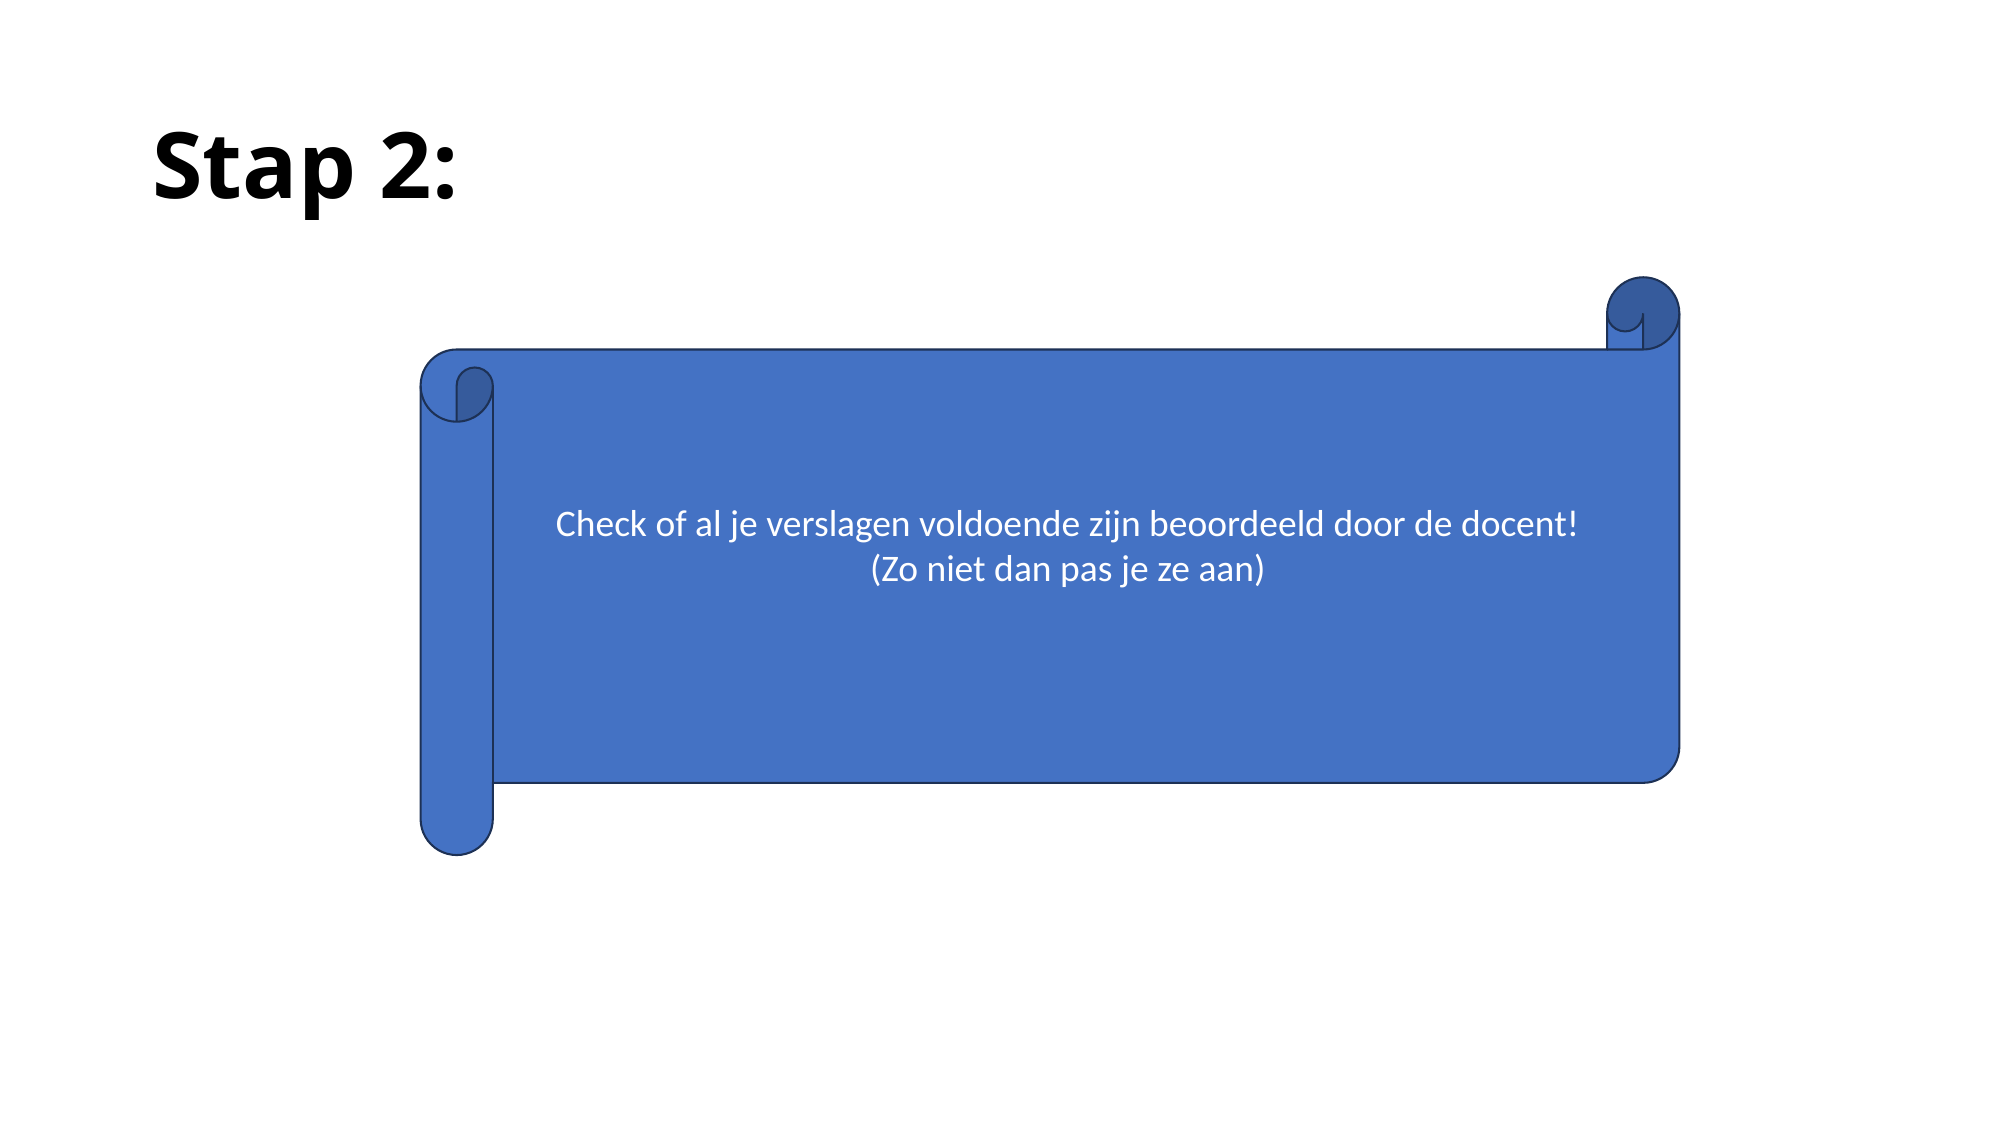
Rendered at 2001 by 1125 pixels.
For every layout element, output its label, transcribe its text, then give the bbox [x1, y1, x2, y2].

title Stap 2: [137, 59, 1863, 278]
text_box Check of al je verslagen voldoende zijn beoordeeld door de docent! (Zo niet dan pas je ze aan) [419, 276, 1681, 857]
